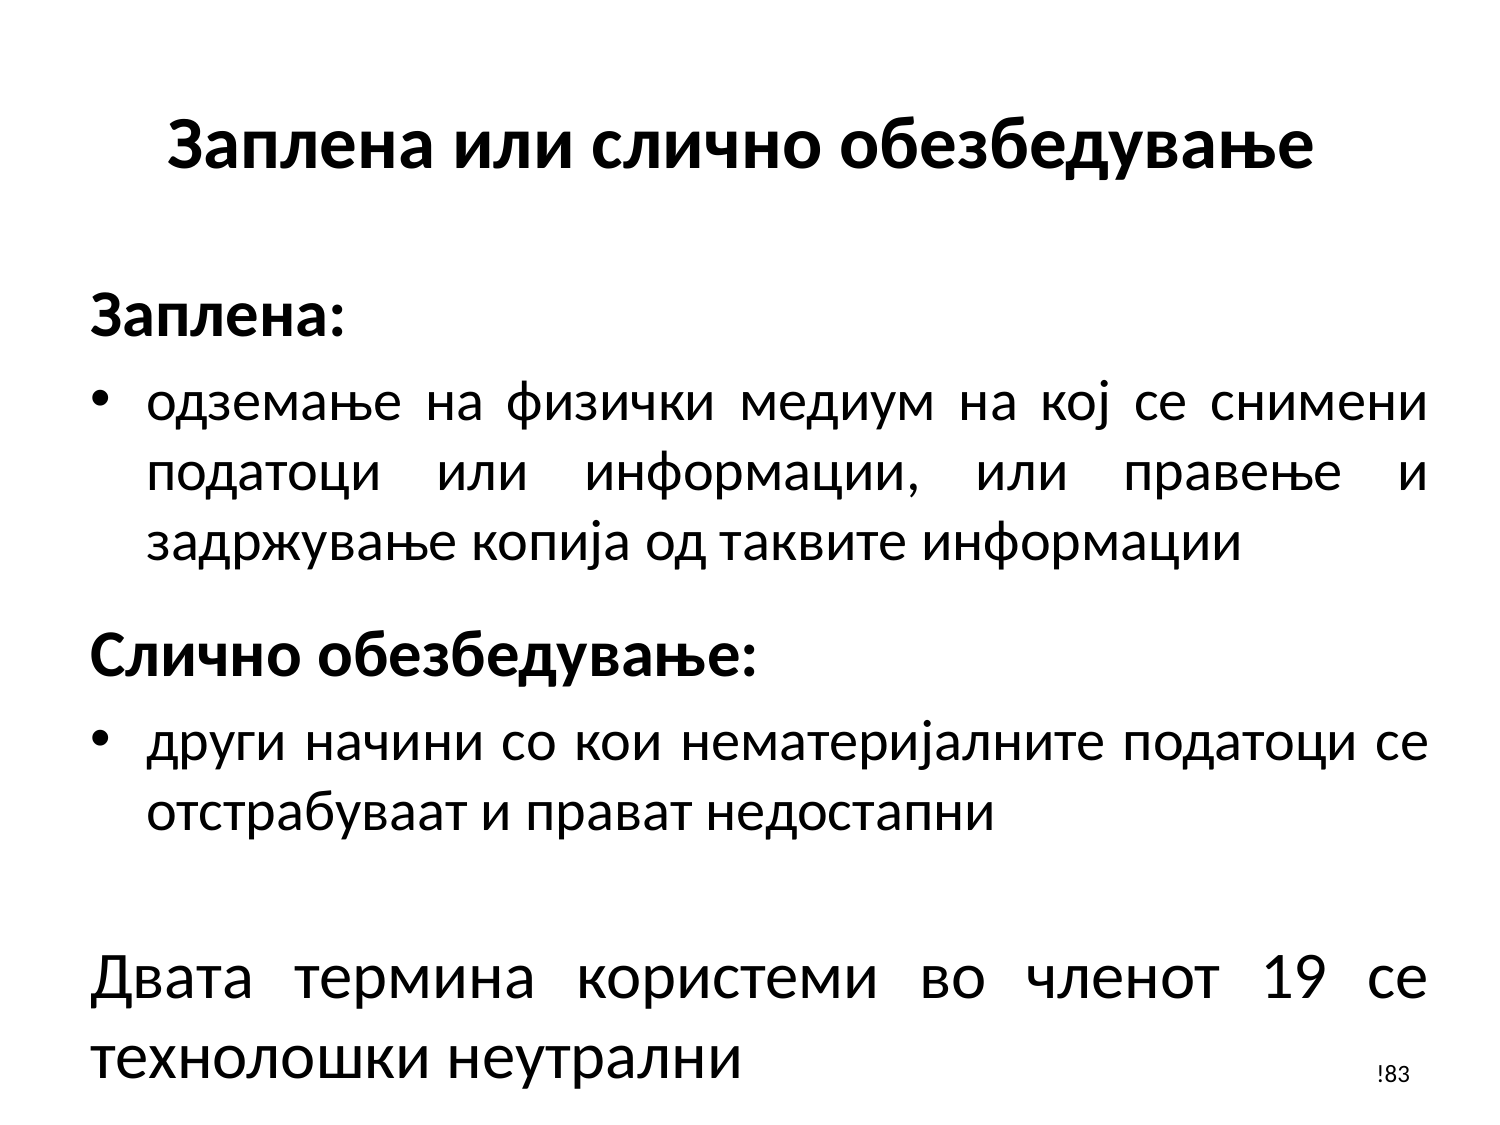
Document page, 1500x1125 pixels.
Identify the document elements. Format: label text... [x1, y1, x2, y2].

title Заплена или слично обезбедување [74, 44, 1426, 233]
list Заплена: одземање на физички медиум на кој се снимени податоци или информации, или правење и задржување копија од таквите информации Слично обезбедување: други начини со кои нематеријалните податоци се отстрабуваат и прават недостапни Двата термина користеми во членот 19 се технолошки неутрални [74, 262, 1446, 1006]
slide_number !83 [1074, 1042, 1425, 1103]
